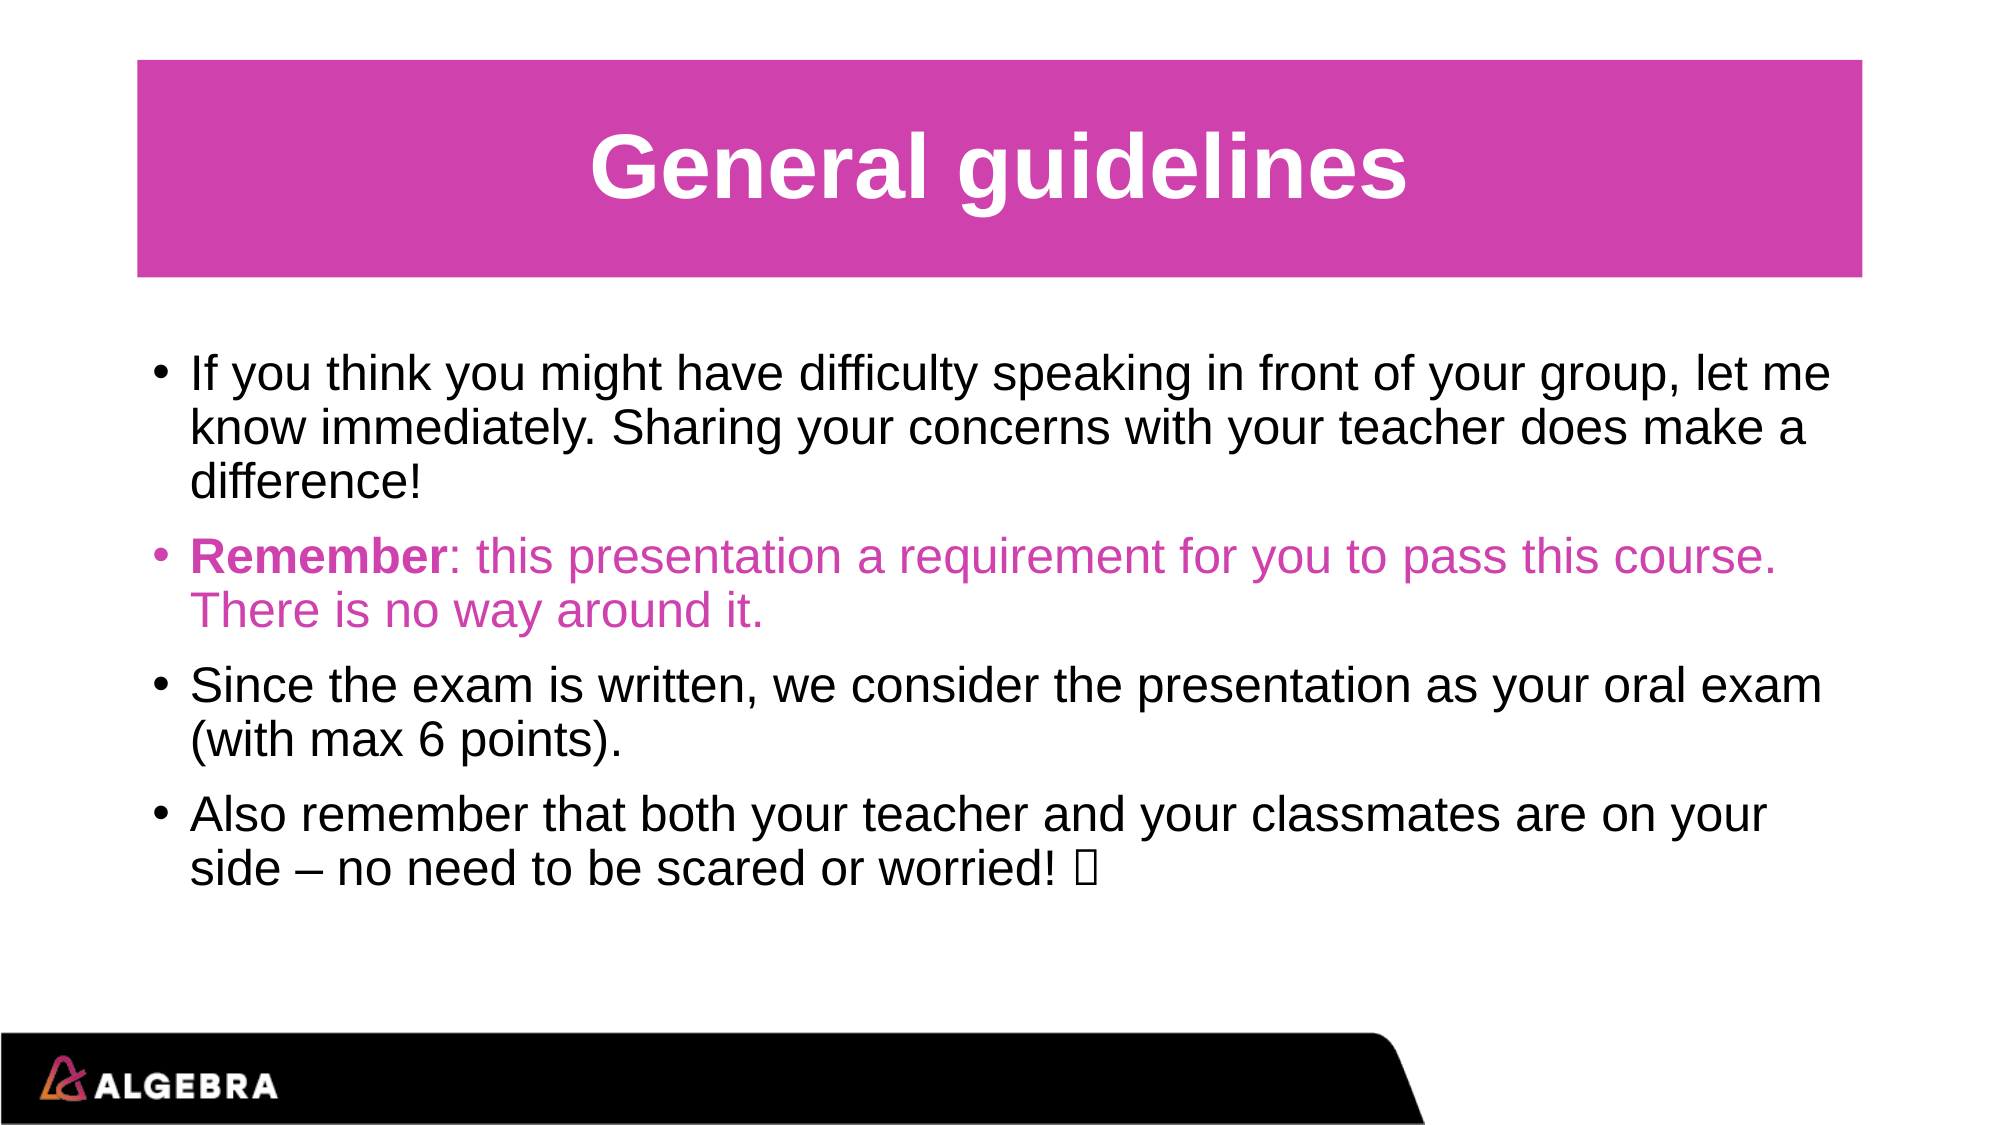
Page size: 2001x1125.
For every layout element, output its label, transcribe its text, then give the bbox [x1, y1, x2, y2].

list If you think you might have difficulty speaking in front of your group, let me know immediately. Sharing your concerns with your teacher does make a difference! Remember: this presentation a requirement for you to pass this course. There is no way around it. Since the exam is written, we consider the presentation as your oral exam (with max 6 points). Also remember that both your teacher and your classmates are on your side – no need to be scared or worried!  [137, 340, 1863, 1014]
picture [0, 1032, 1425, 1125]
title General guidelines [137, 59, 1863, 278]
